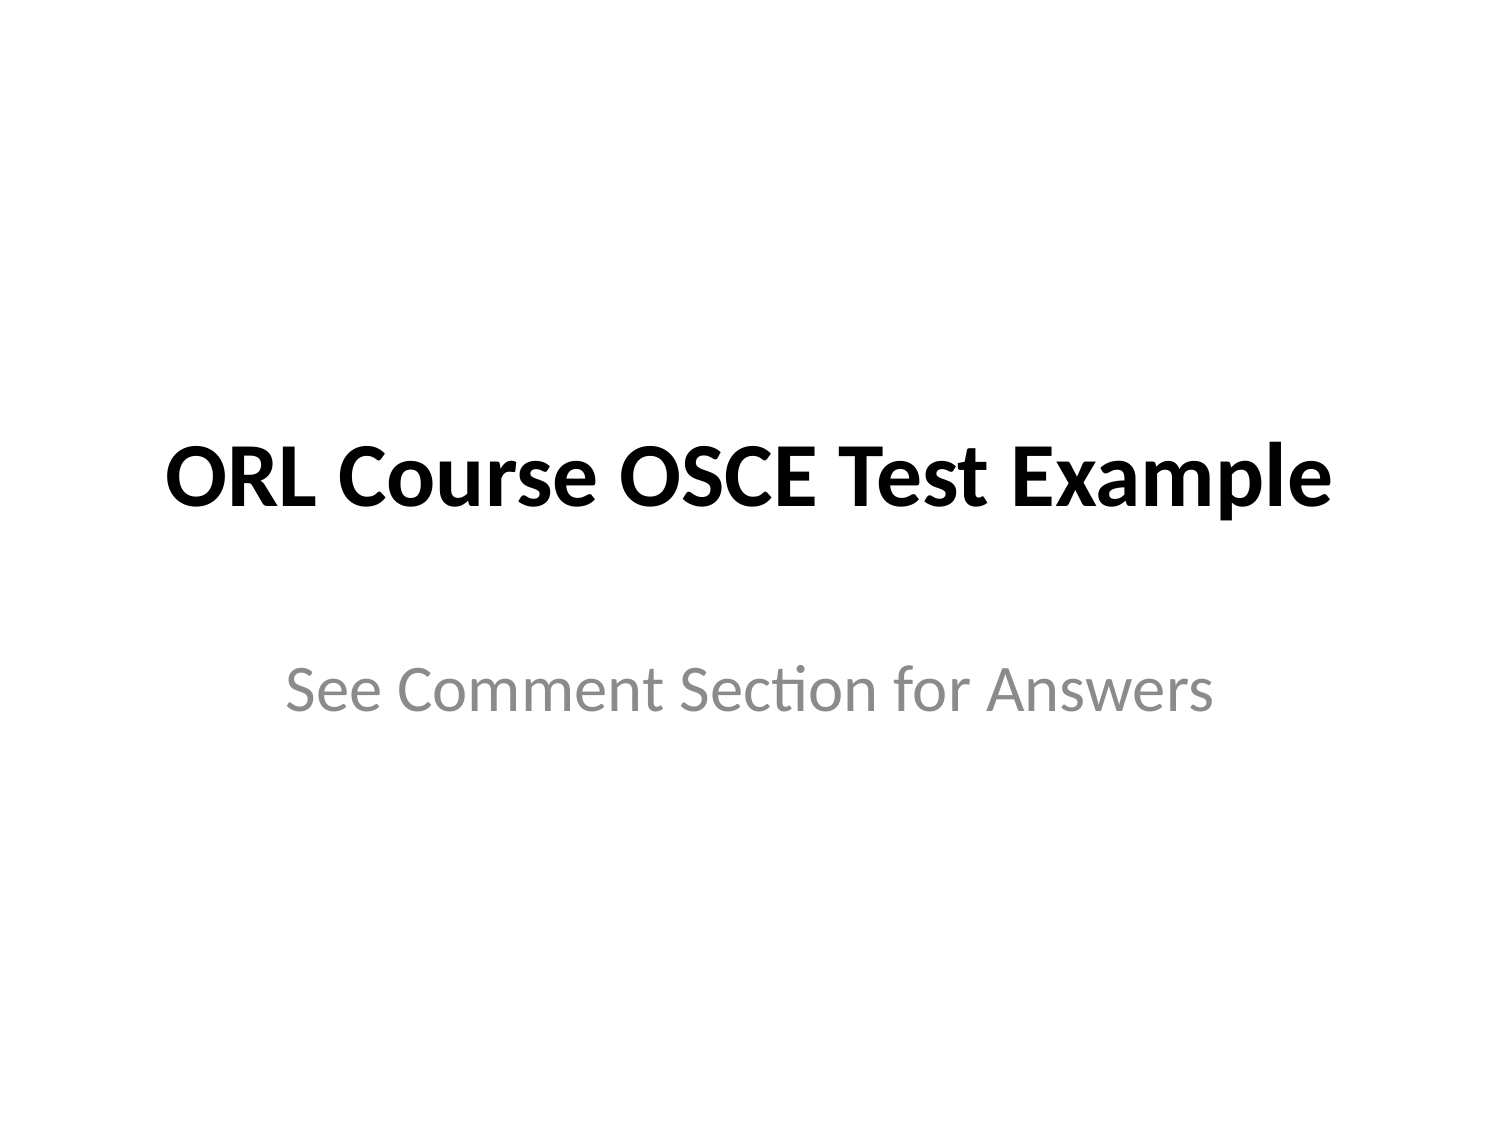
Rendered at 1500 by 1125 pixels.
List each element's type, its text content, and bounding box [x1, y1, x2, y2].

title ORL Course OSCE Test Example [112, 349, 1388, 591]
subtitle See Comment Section for Answers [225, 637, 1275, 925]
